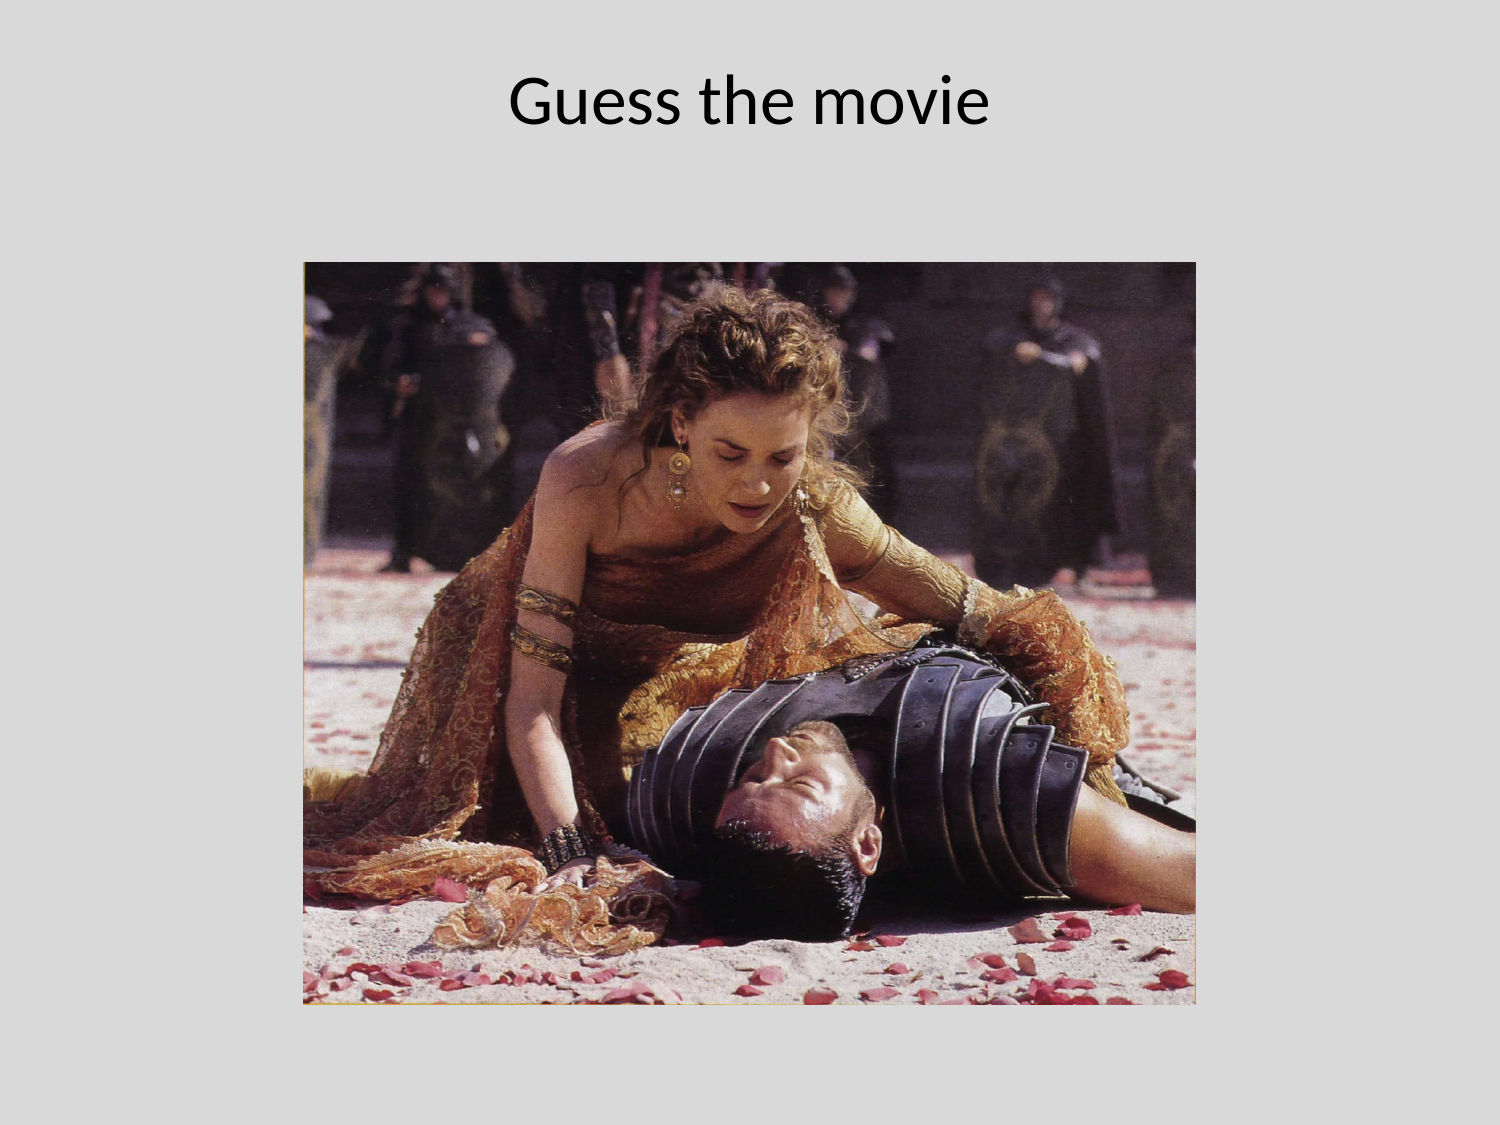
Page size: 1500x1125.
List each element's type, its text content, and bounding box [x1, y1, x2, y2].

title Guess the movie [75, 45, 1425, 233]
picture [303, 262, 1197, 1006]
